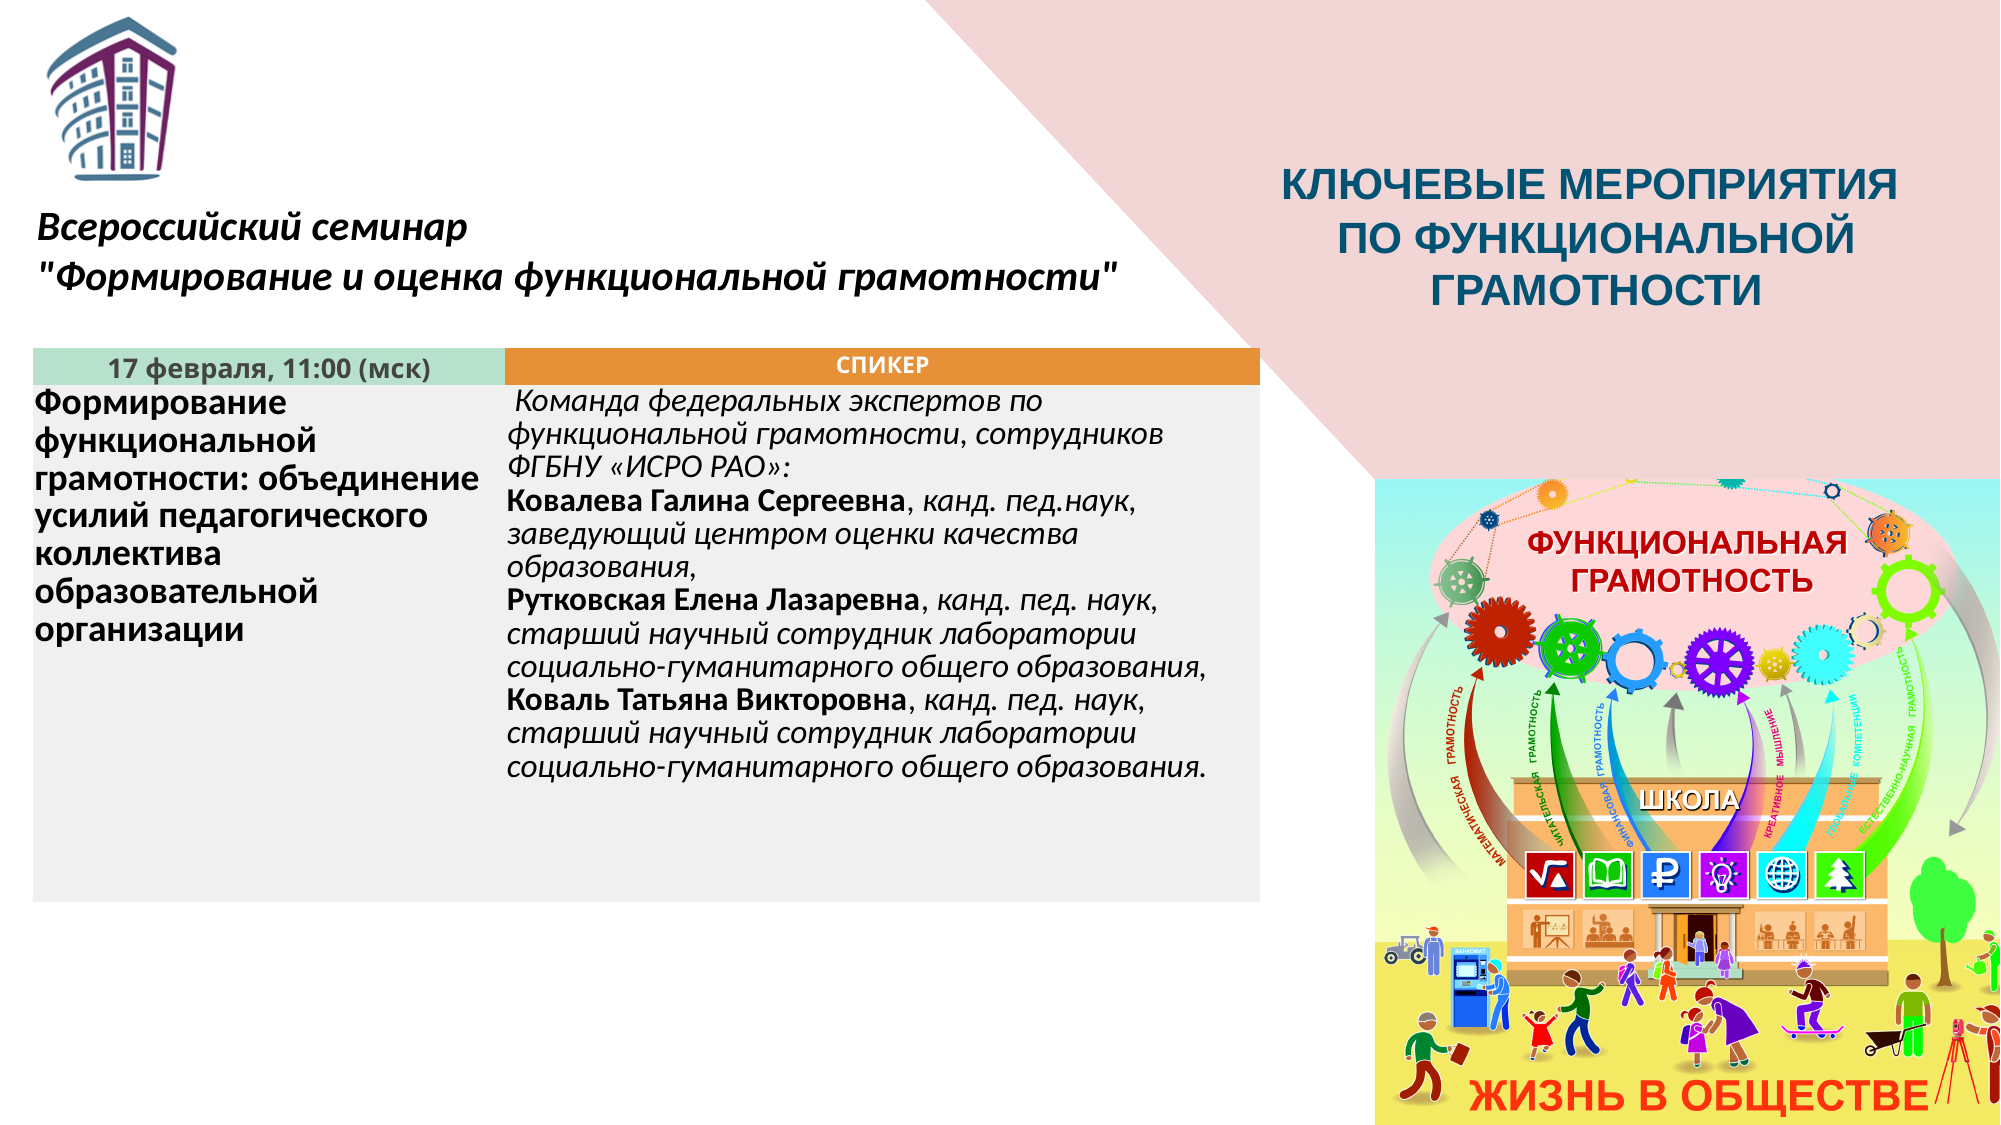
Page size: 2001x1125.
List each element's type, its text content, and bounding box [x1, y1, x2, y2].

table_header СПИКЕР [505, 348, 924, 385]
table_cell Команда федеральных экспертов по функциональной грамотности, сотрудников ФГБНУ «ИСРО РАО»: Ковалева Галина Сергеевна, канд. пед.наук, заведующий центром оценки качества образования, Рутковская Елена Лазаревна, канд. пед. наук, старший научный сотрудник лаборатории социально-гуманитарного общего образования, Коваль Татьяна Викторовна, канд. пед. наук, старший научный сотрудник лаборатории социально-гуманитарного общего образования. [505, 385, 924, 902]
picture [39, 10, 181, 185]
picture [1374, 479, 2000, 1125]
table_header 17 февраля, 11:00 (мск) [33, 348, 505, 385]
text_box Всероссийский семинар "Формирование и оценка функциональной грамотности" [25, 193, 924, 305]
table_cell Формирование функциональной грамотности: объединение усилий педагогического коллектива образовательной организации [33, 385, 505, 902]
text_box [924, 0, 2000, 1125]
